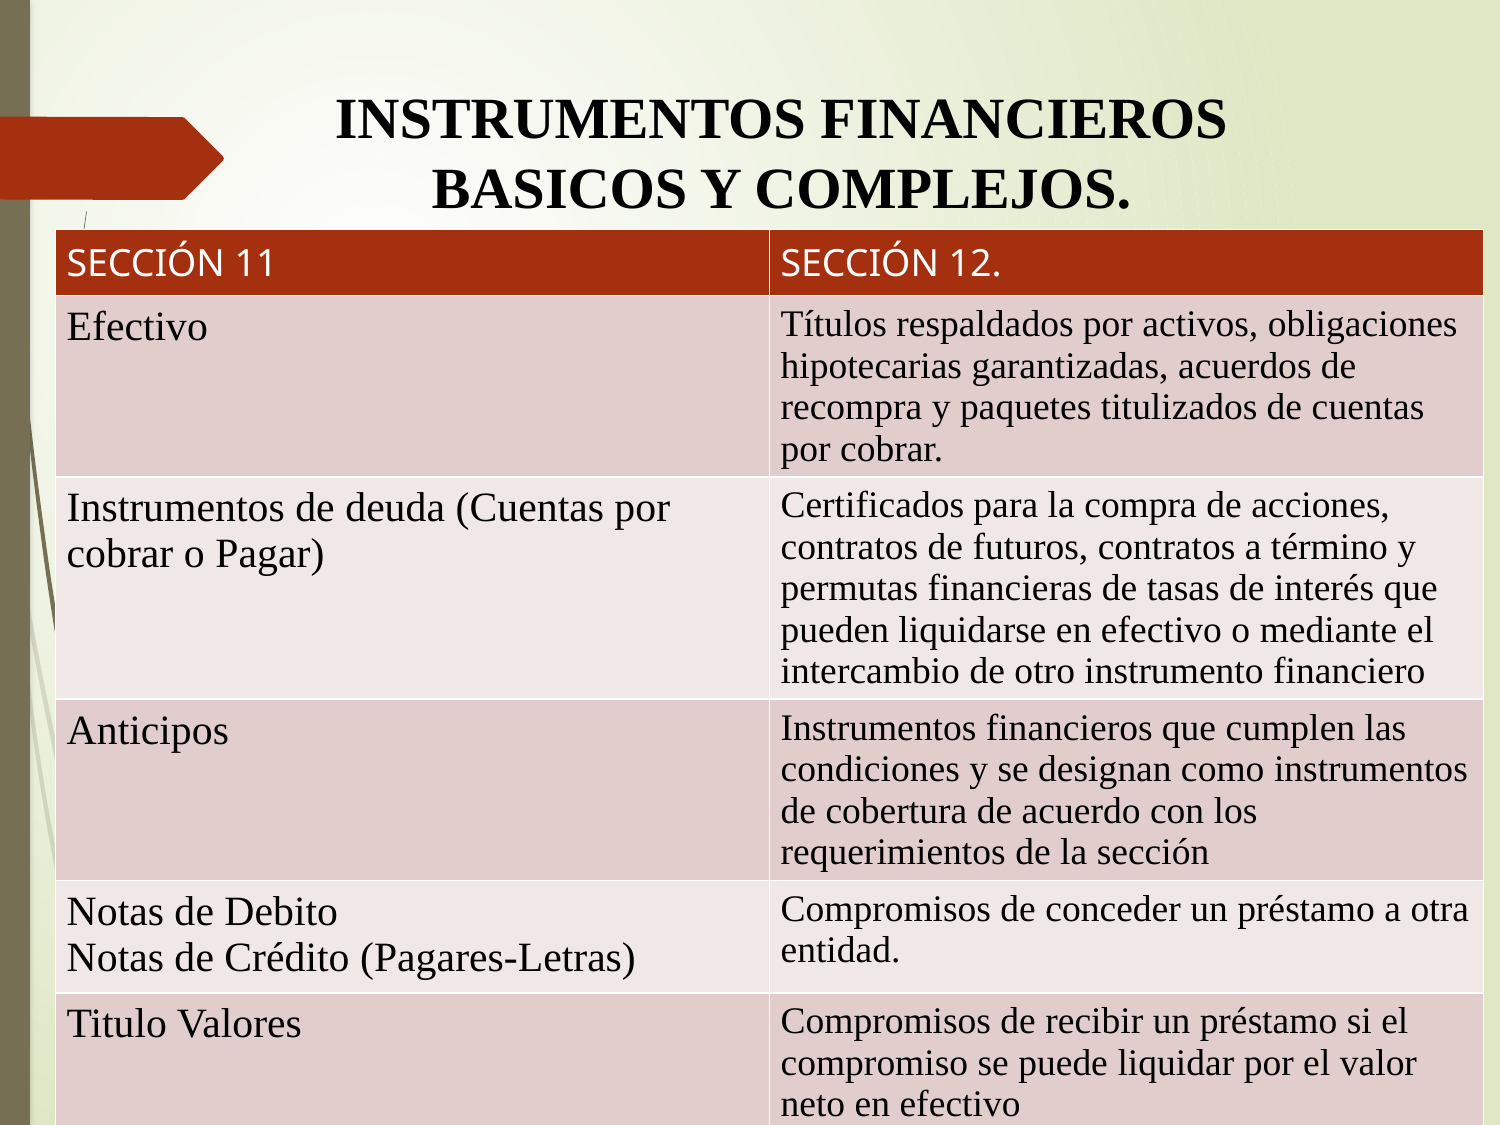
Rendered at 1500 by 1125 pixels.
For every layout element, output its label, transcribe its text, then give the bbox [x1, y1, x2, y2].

table_header SECCIÓN 11 [56, 230, 769, 295]
table_cell Compromisos de recibir un préstamo si el compromiso se puede liquidar por el valor neto en efectivo [770, 994, 1483, 1125]
table_cell Efectivo [56, 296, 769, 476]
table_cell Titulo Valores [56, 994, 769, 1125]
table_cell Títulos respaldados por activos, obligaciones hipotecarias garantizadas, acuerdos de recompra y paquetes titulizados de cuentas por cobrar. [770, 296, 1483, 476]
table_cell Instrumentos de deuda (Cuentas por cobrar o Pagar) [56, 478, 769, 698]
table_cell Certificados para la compra de acciones, contratos de futuros, contratos a término y permutas financieras de tasas de interés que pueden liquidarse en efectivo o mediante el intercambio de otro instrumento financiero [770, 478, 1483, 698]
table_cell Notas de Debito Notas de Crédito (Pagares-Letras) [56, 881, 769, 992]
table_cell Compromisos de conceder un préstamo a otra entidad. [770, 881, 1483, 992]
table_cell Instrumentos financieros que cumplen las condiciones y se designan como instrumentos de cobertura de acuerdo con los requerimientos de la sección [770, 700, 1483, 880]
text_box INSTRUMENTOS FINANCIEROS BASICOS Y COMPLEJOS. [238, 72, 1325, 228]
table_cell Anticipos [56, 700, 769, 880]
table_header SECCIÓN 12. [770, 230, 1483, 295]
